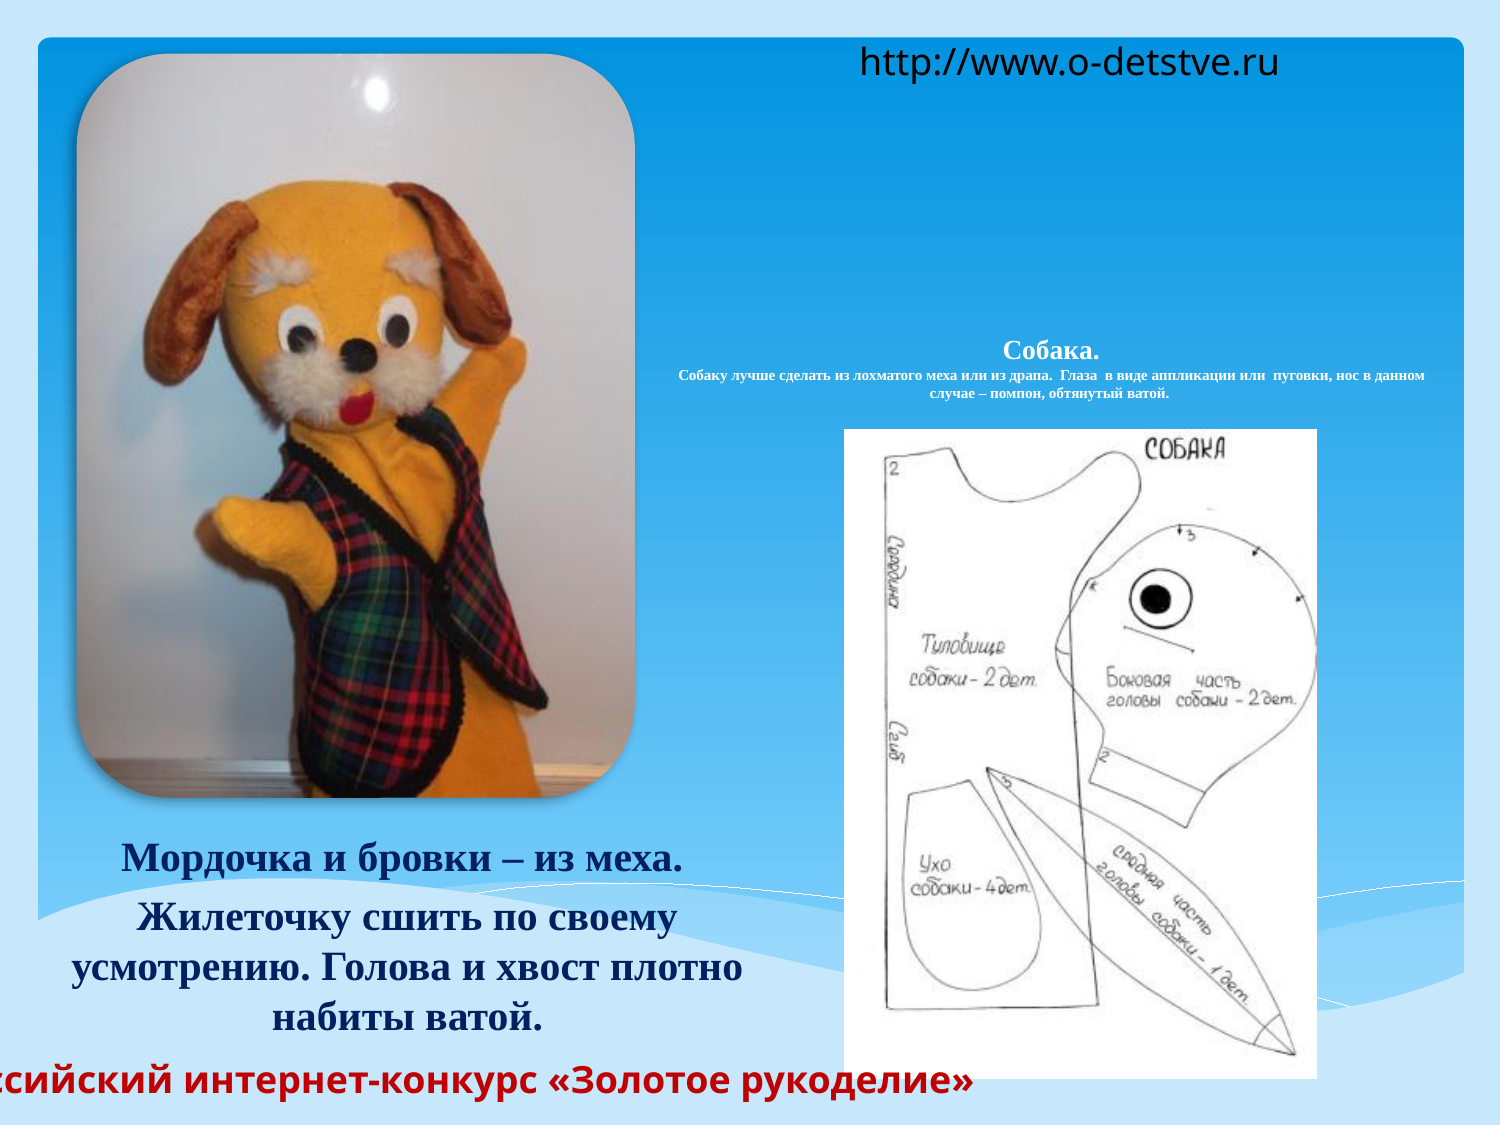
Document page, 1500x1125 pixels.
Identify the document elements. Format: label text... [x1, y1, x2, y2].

text_box http://www.o-detstve.ru [844, 30, 1465, 91]
title Собака. Собаку лучше сделать из лохматого меха или из драпа. Глаза в виде аппликации или пуговки, нос в данном случае – помпон, обтянутый ватой. [655, 101, 1447, 409]
picture [844, 429, 1317, 1080]
subtitle Мордочка и бровки – из меха. Жилеточку сшить по своему усмотрению. Голова и хвост плотно набиты ватой. [41, 822, 774, 1048]
picture [76, 54, 636, 798]
text_box II Всероссийский интернет-конкурс «Золотое рукоделие» [0, 1048, 991, 1109]
